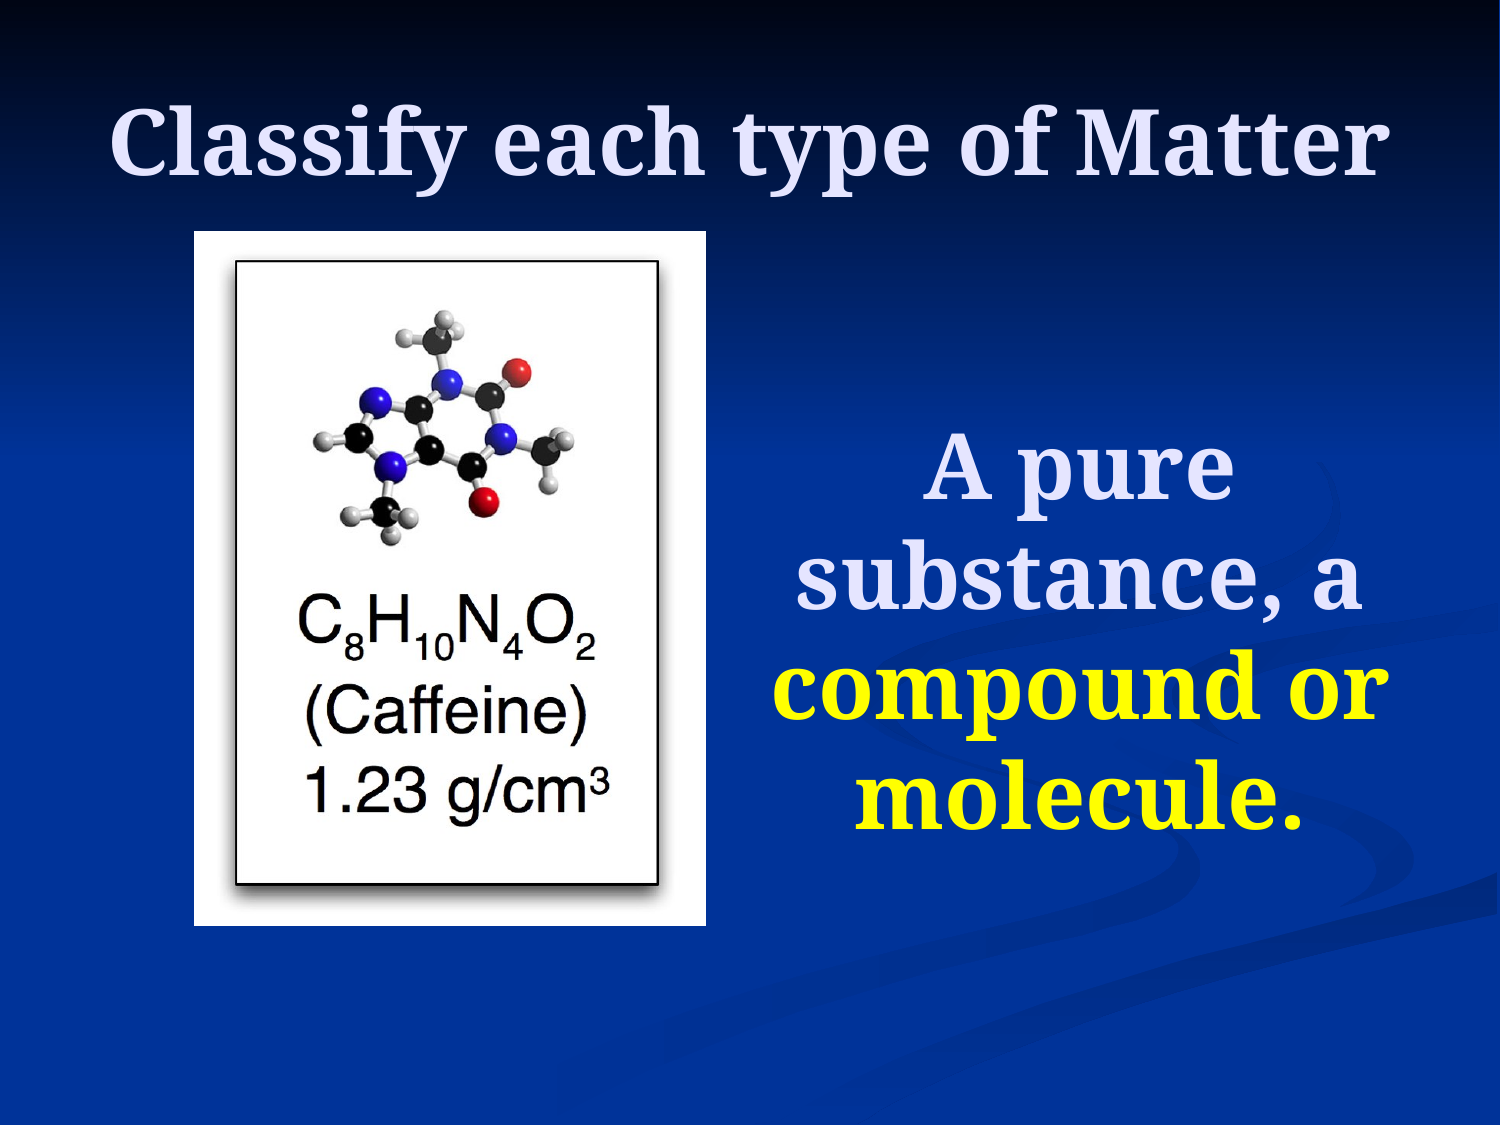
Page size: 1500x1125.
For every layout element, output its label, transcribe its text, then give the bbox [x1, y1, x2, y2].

text_box A pure substance, a compound or molecule. [726, 420, 1436, 835]
title Classify each type of Matter [74, 44, 1426, 233]
picture [194, 231, 706, 926]
